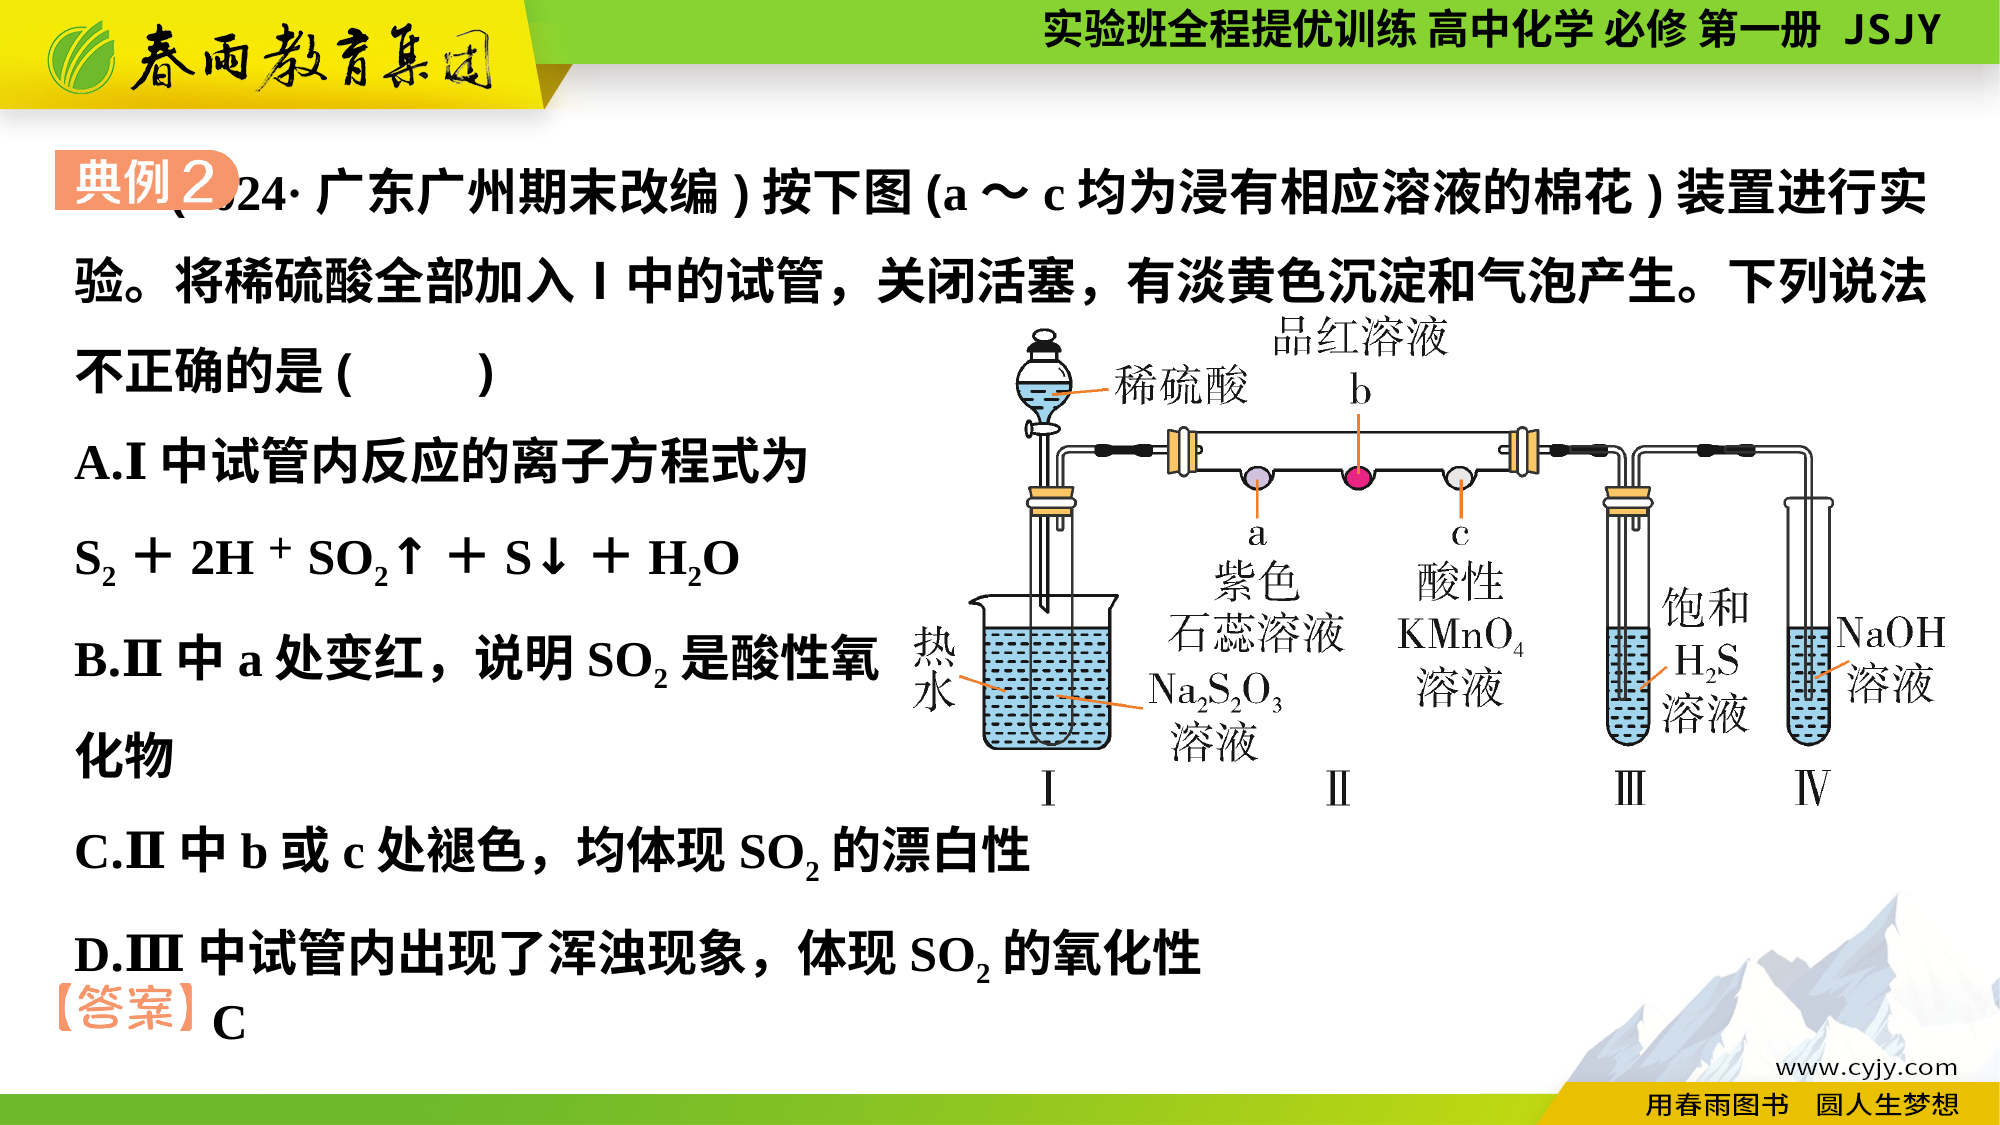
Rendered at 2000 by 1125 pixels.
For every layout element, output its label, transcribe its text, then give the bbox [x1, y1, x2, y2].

picture [0, 0, 2000, 1125]
text_box C [59, 951, 1944, 1057]
